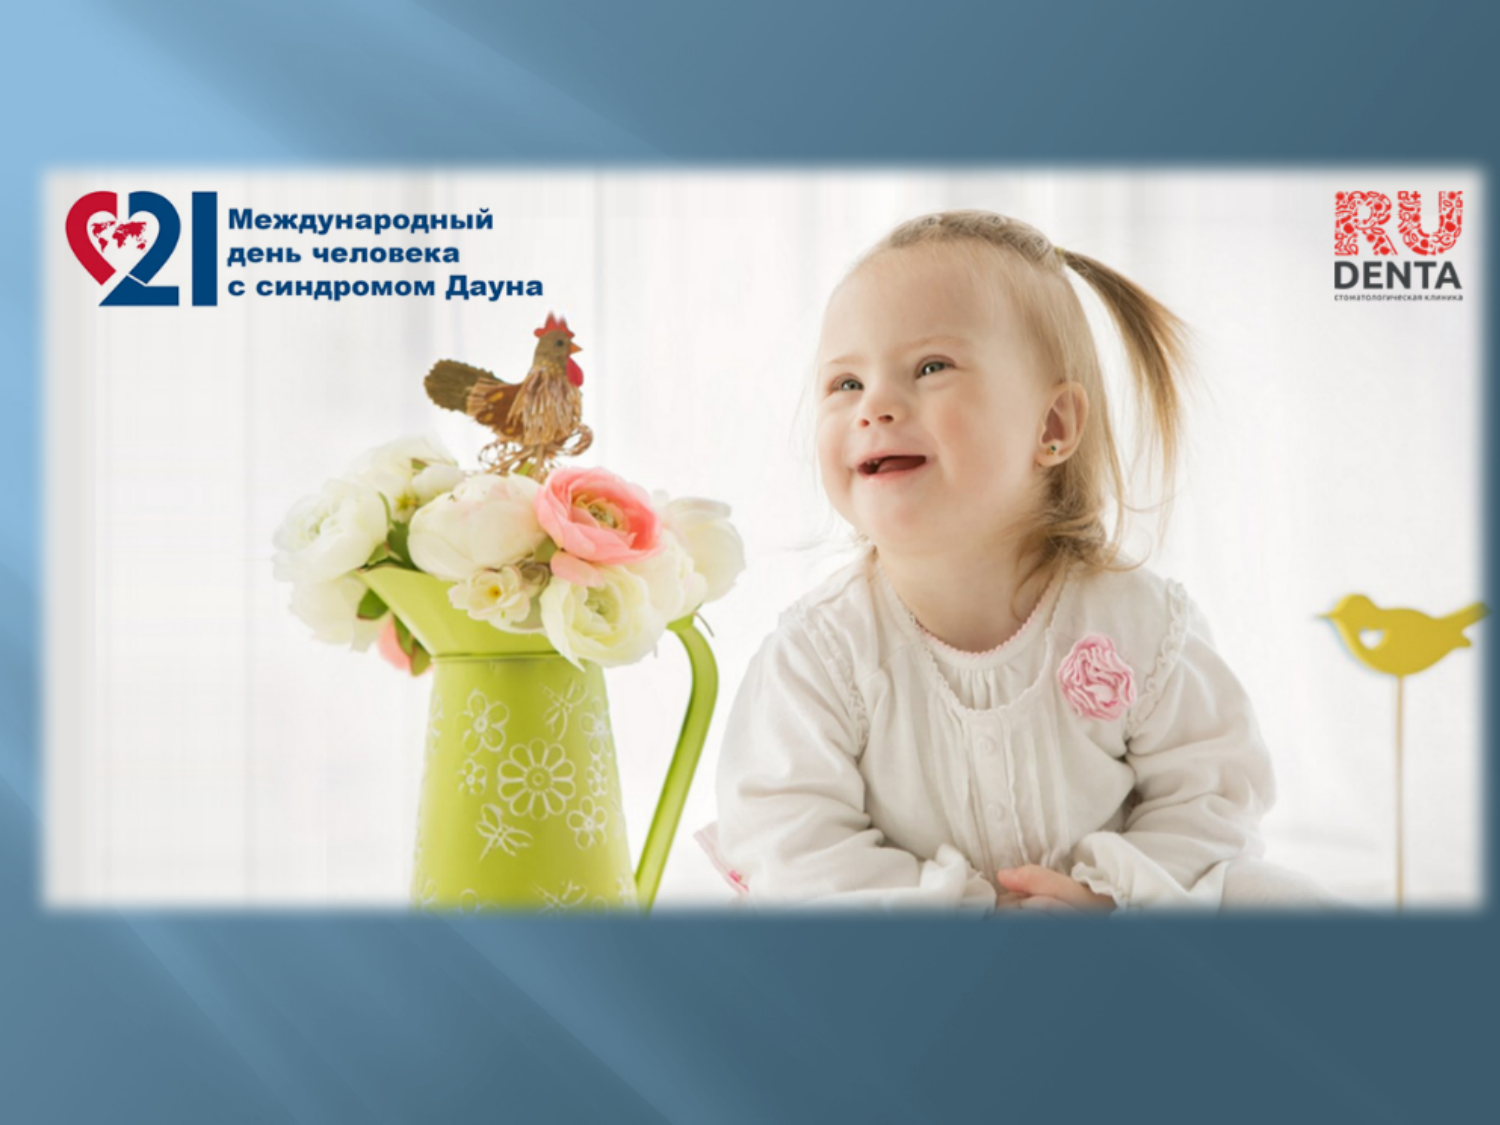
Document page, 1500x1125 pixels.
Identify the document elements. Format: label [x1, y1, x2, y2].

picture [26, 152, 1500, 927]
